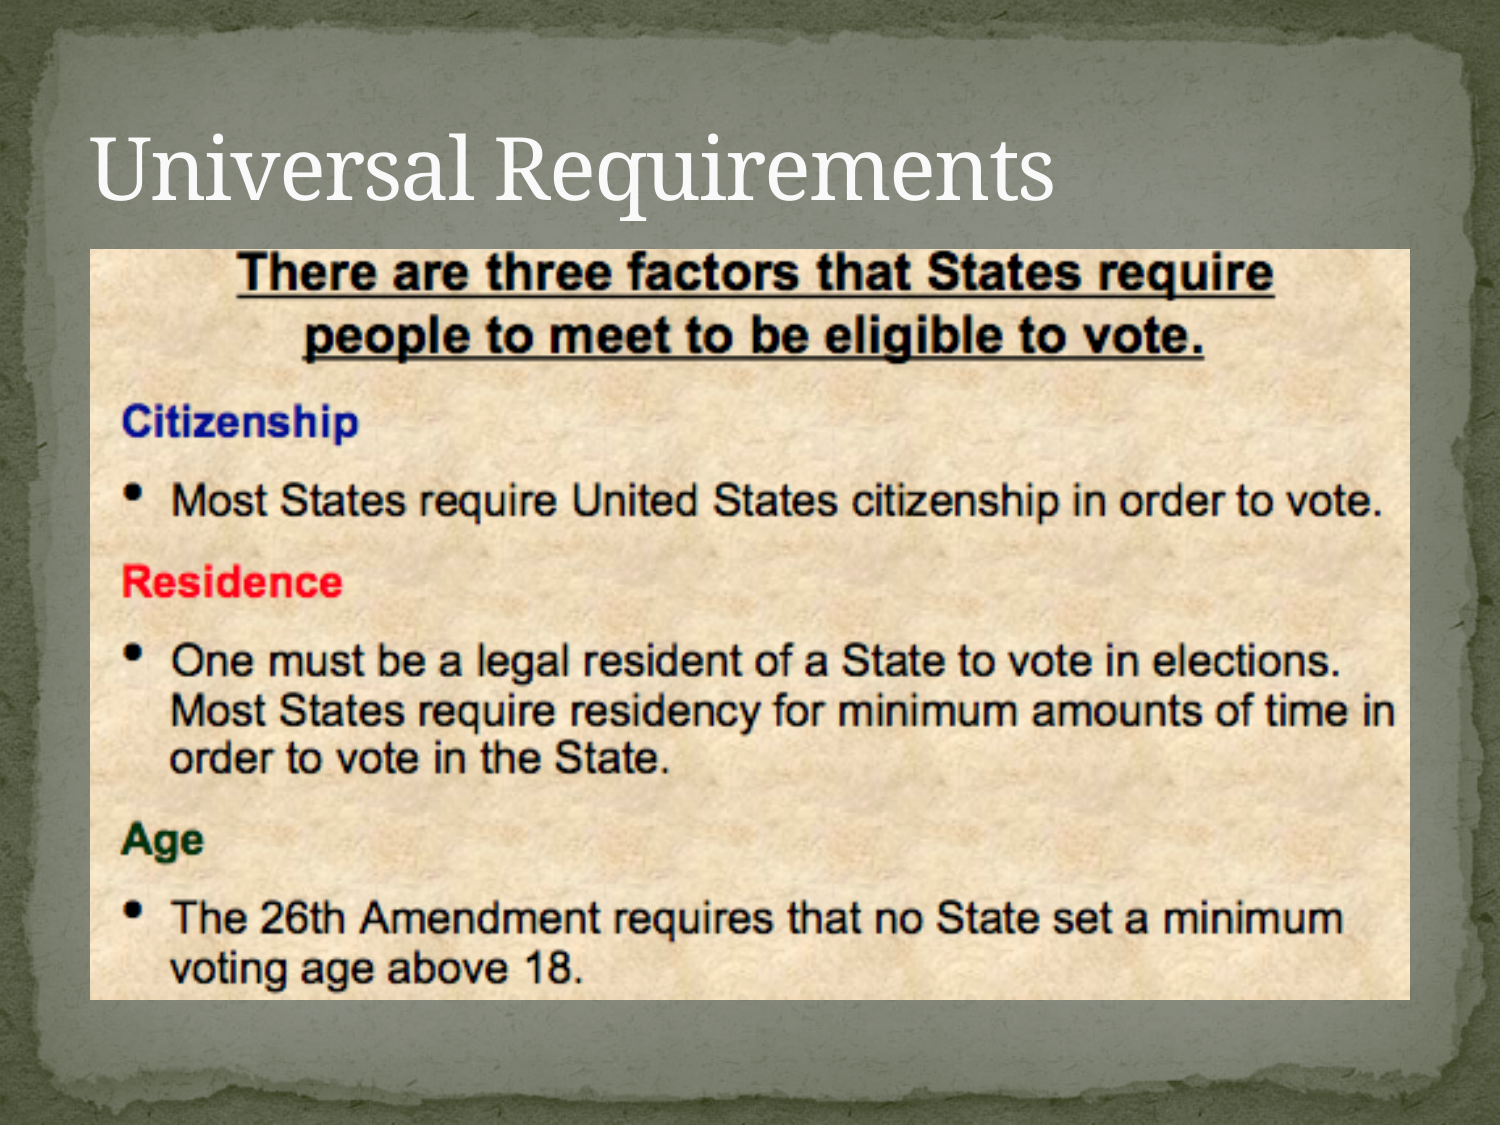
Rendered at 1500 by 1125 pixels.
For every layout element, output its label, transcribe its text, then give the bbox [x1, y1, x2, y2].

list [77, 252, 1424, 998]
title Universal Requirements [74, 24, 1425, 225]
